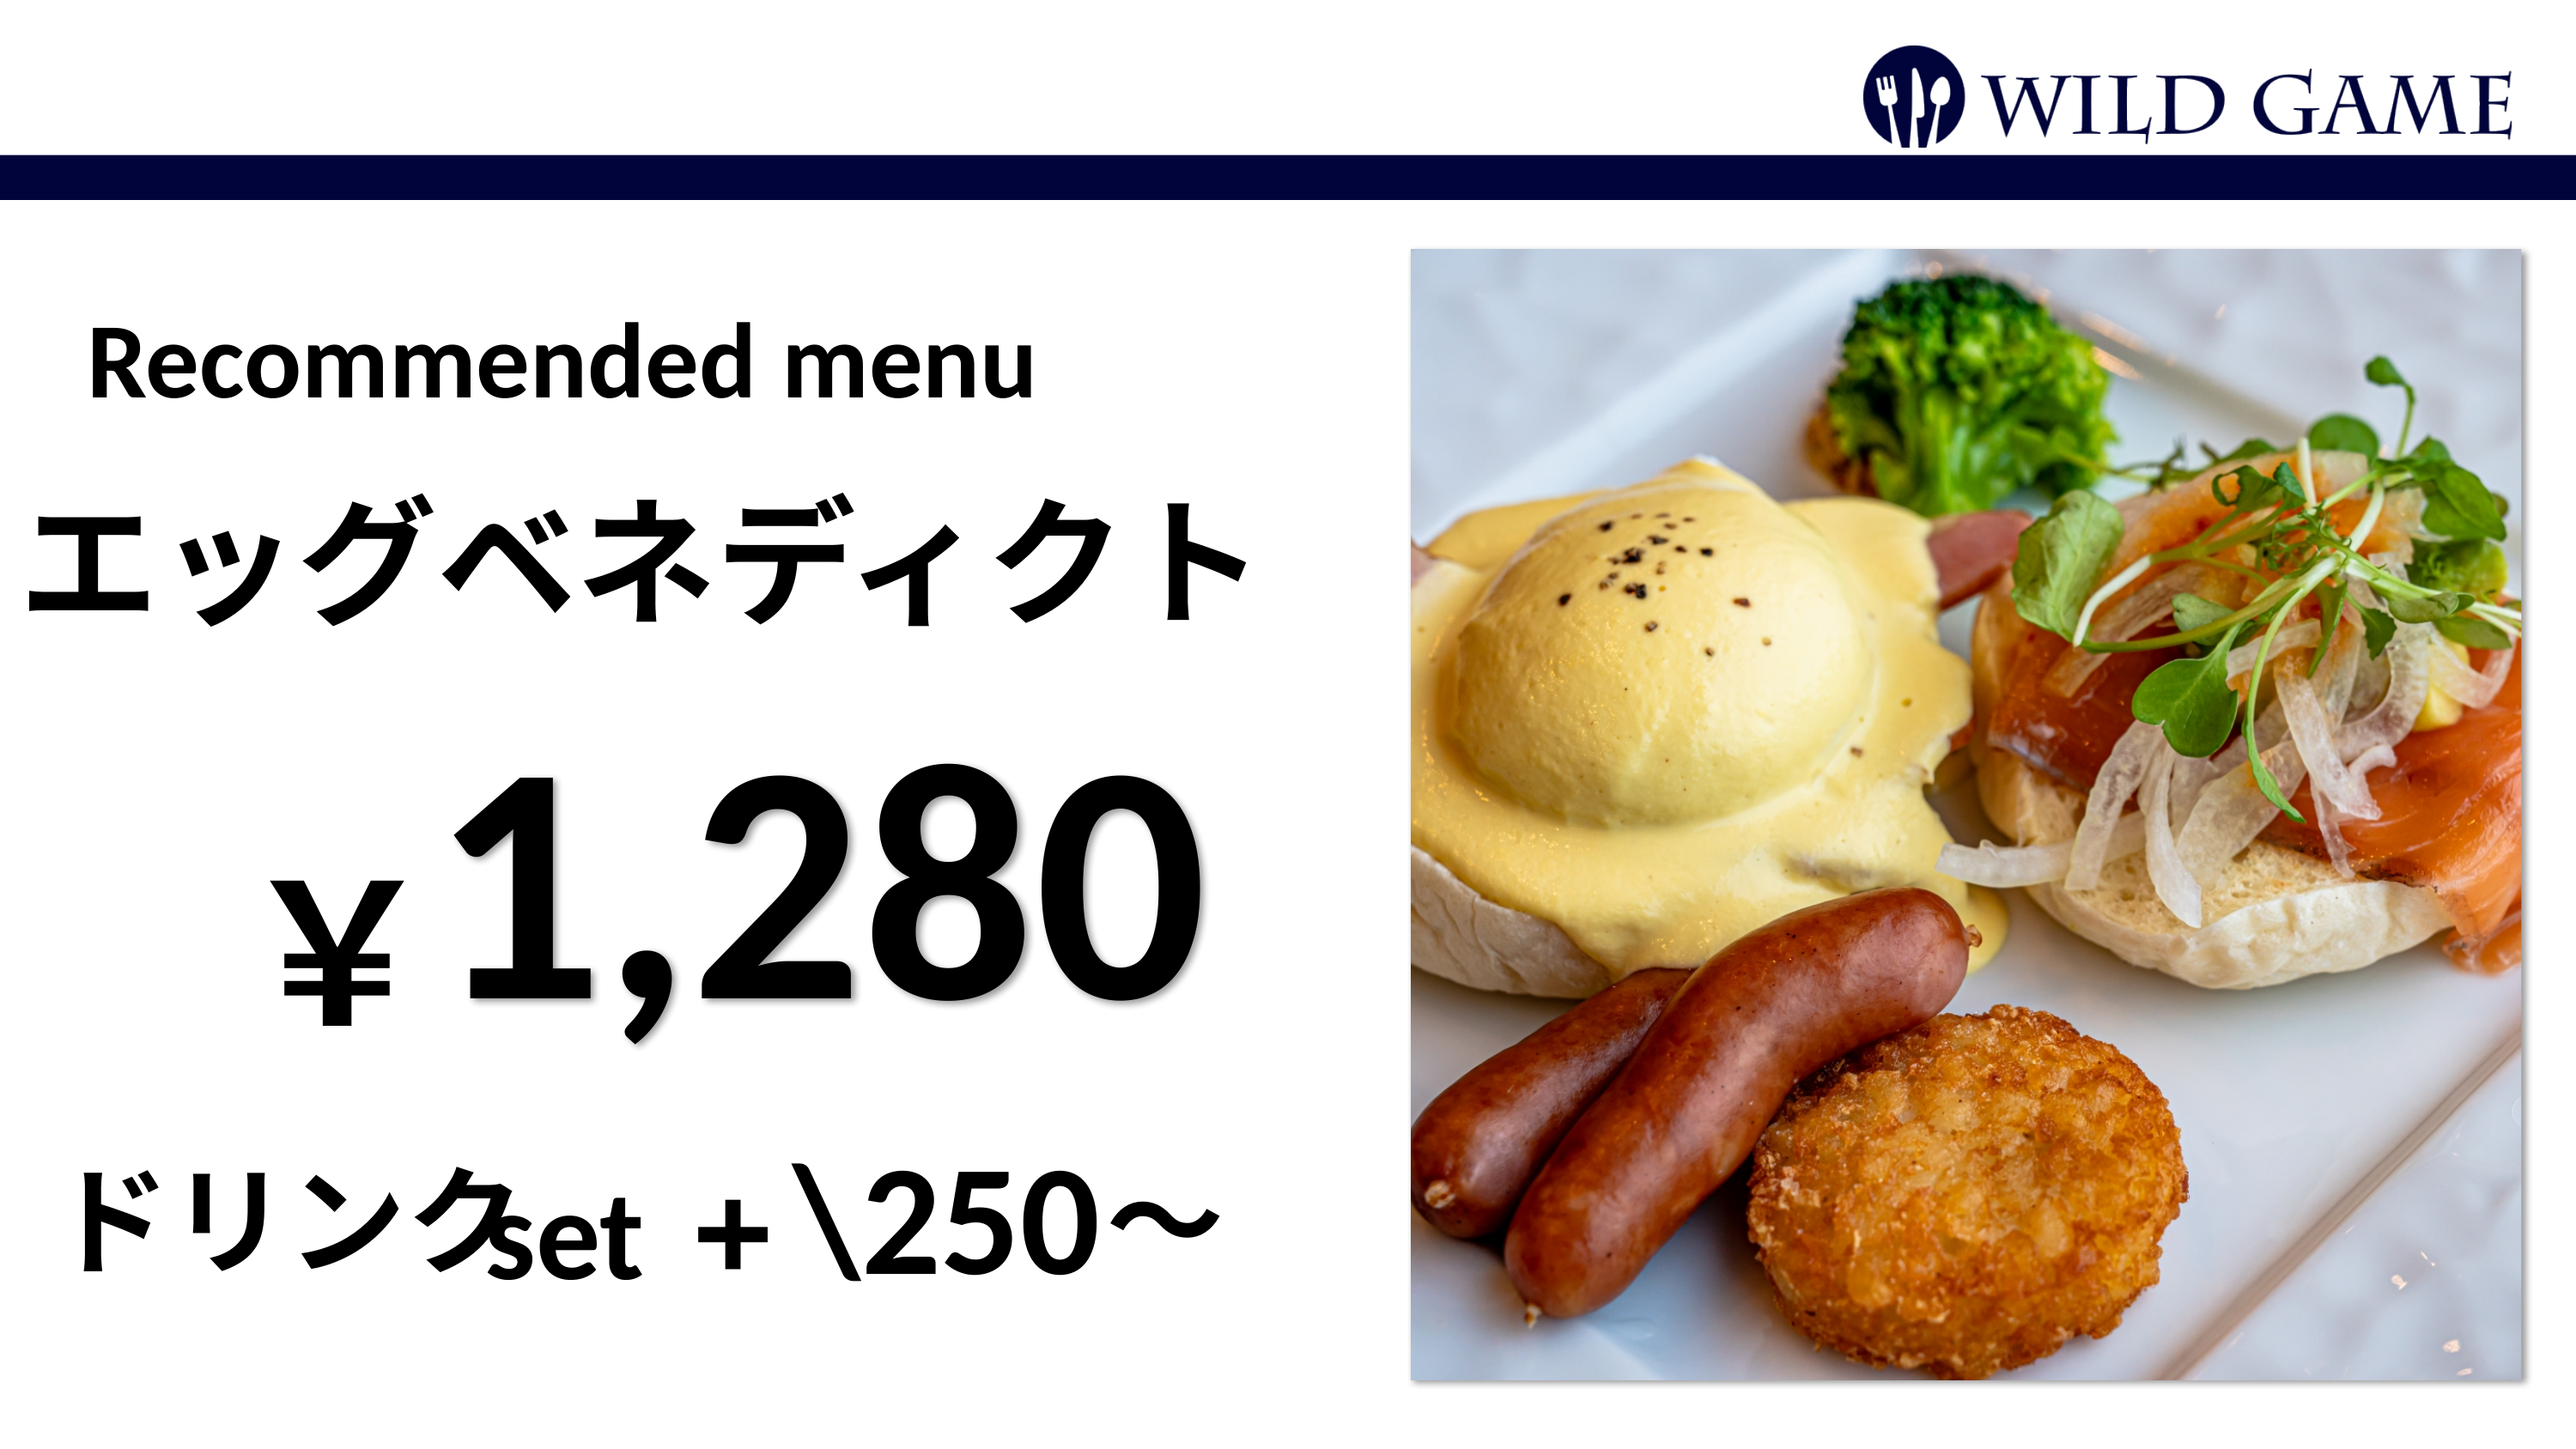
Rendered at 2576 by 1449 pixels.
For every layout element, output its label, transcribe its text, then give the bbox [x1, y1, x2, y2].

text_box Recommended menu [25, 276, 1100, 433]
picture [1863, 45, 2512, 148]
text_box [71, 1131, 675, 1321]
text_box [227, 652, 1276, 1078]
picture [1410, 249, 2522, 1380]
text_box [679, 1102, 1251, 1323]
text_box エッグベネディクト [0, 459, 1294, 657]
text_box [0, 155, 2576, 201]
